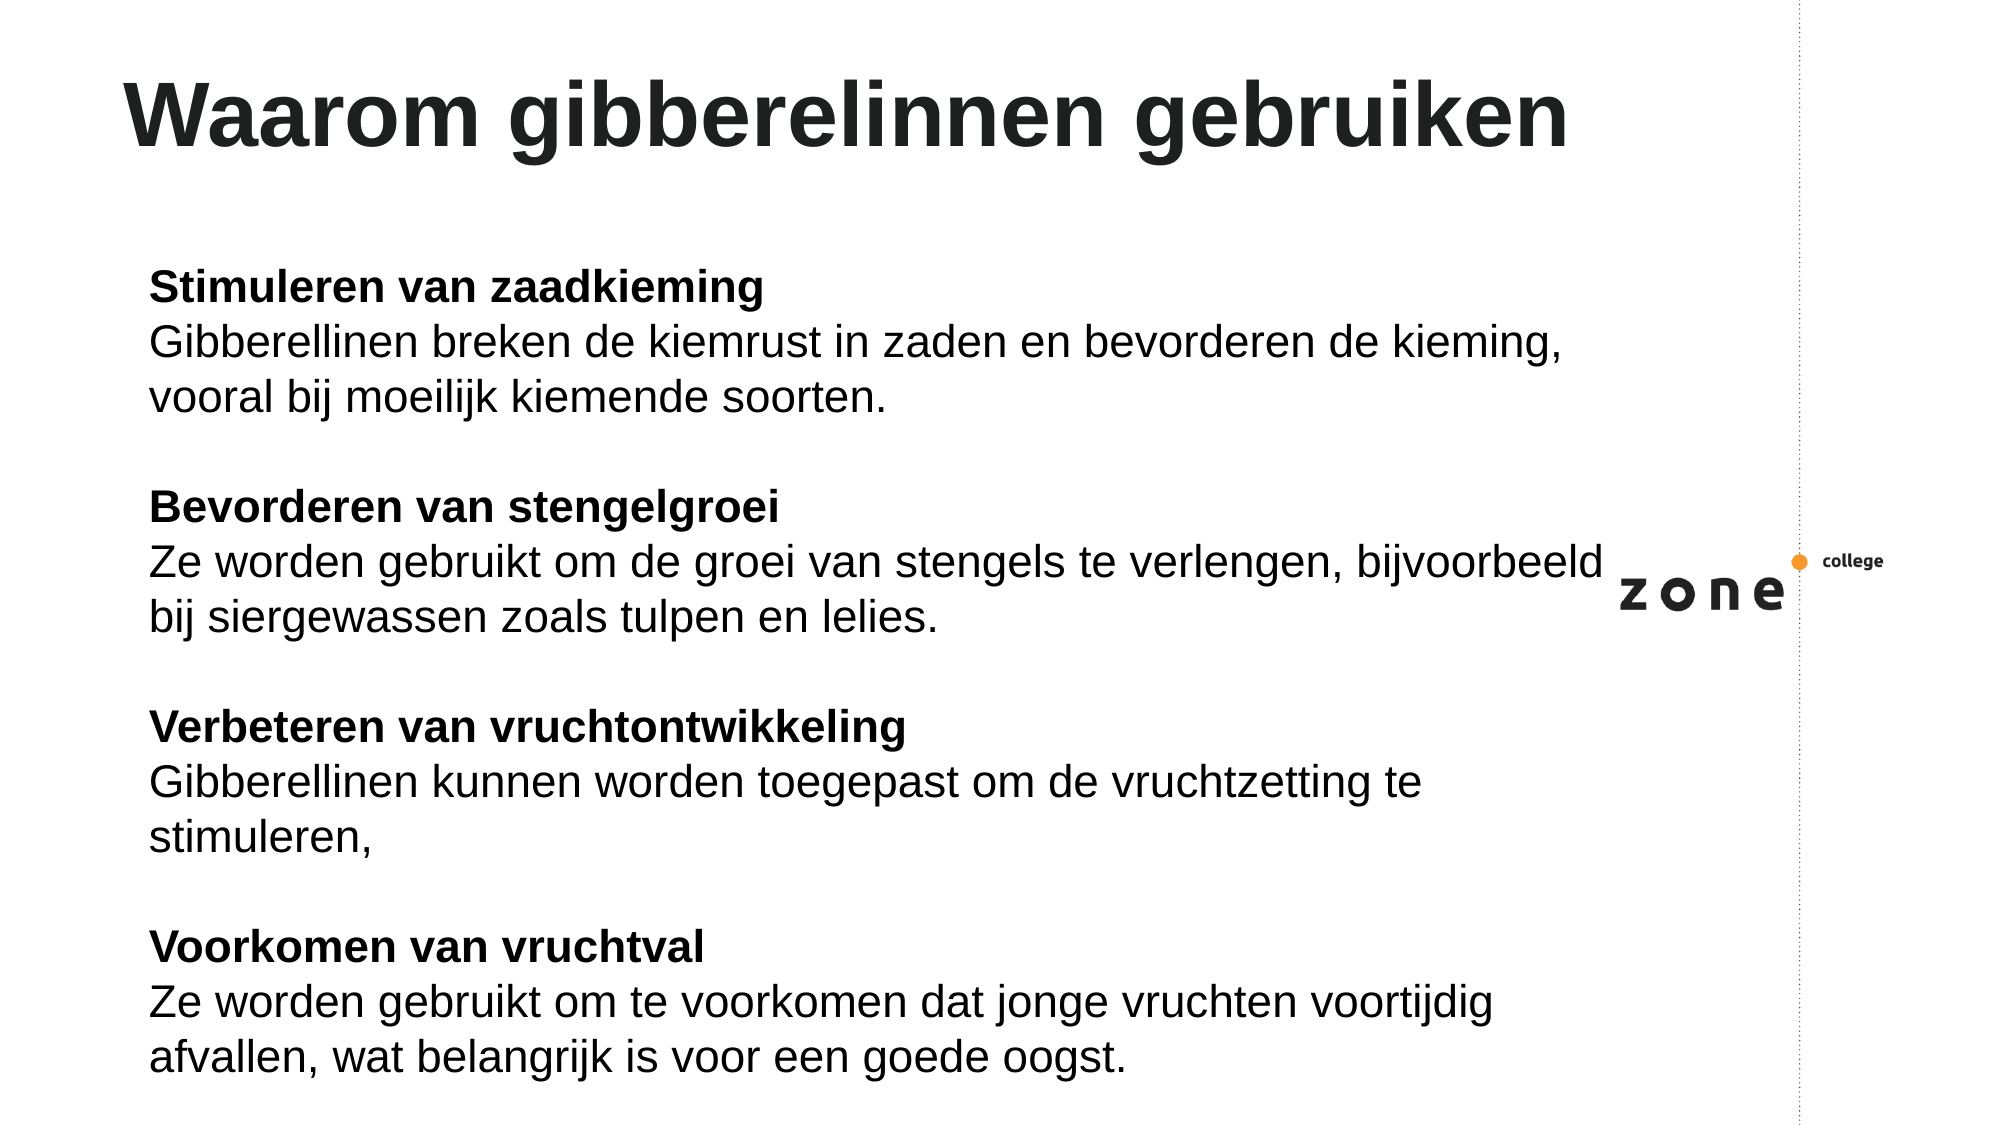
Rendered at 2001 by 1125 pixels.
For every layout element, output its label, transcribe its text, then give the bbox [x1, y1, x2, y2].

list Stimuleren van zaadkieming Gibberellinen breken de kiemrust in zaden en bevorderen de kieming, vooral bij moeilijk kiemende soorten. Bevorderen van stengelgroei Ze worden gebruikt om de groei van stengels te verlengen, bijvoorbeeld bij siergewassen zoals tulpen en lelies. Verbeteren van vruchtontwikkeling Gibberellinen kunnen worden toegepast om de vruchtzetting te stimuleren, Voorkomen van vruchtval Ze worden gebruikt om te voorkomen dat jonge vruchten voortijdig afvallen, wat belangrijk is voor een goede oogst. [133, 248, 1646, 1089]
picture [1596, 0, 2001, 1125]
title Waarom gibberelinnen gebruiken [124, 67, 1607, 245]
